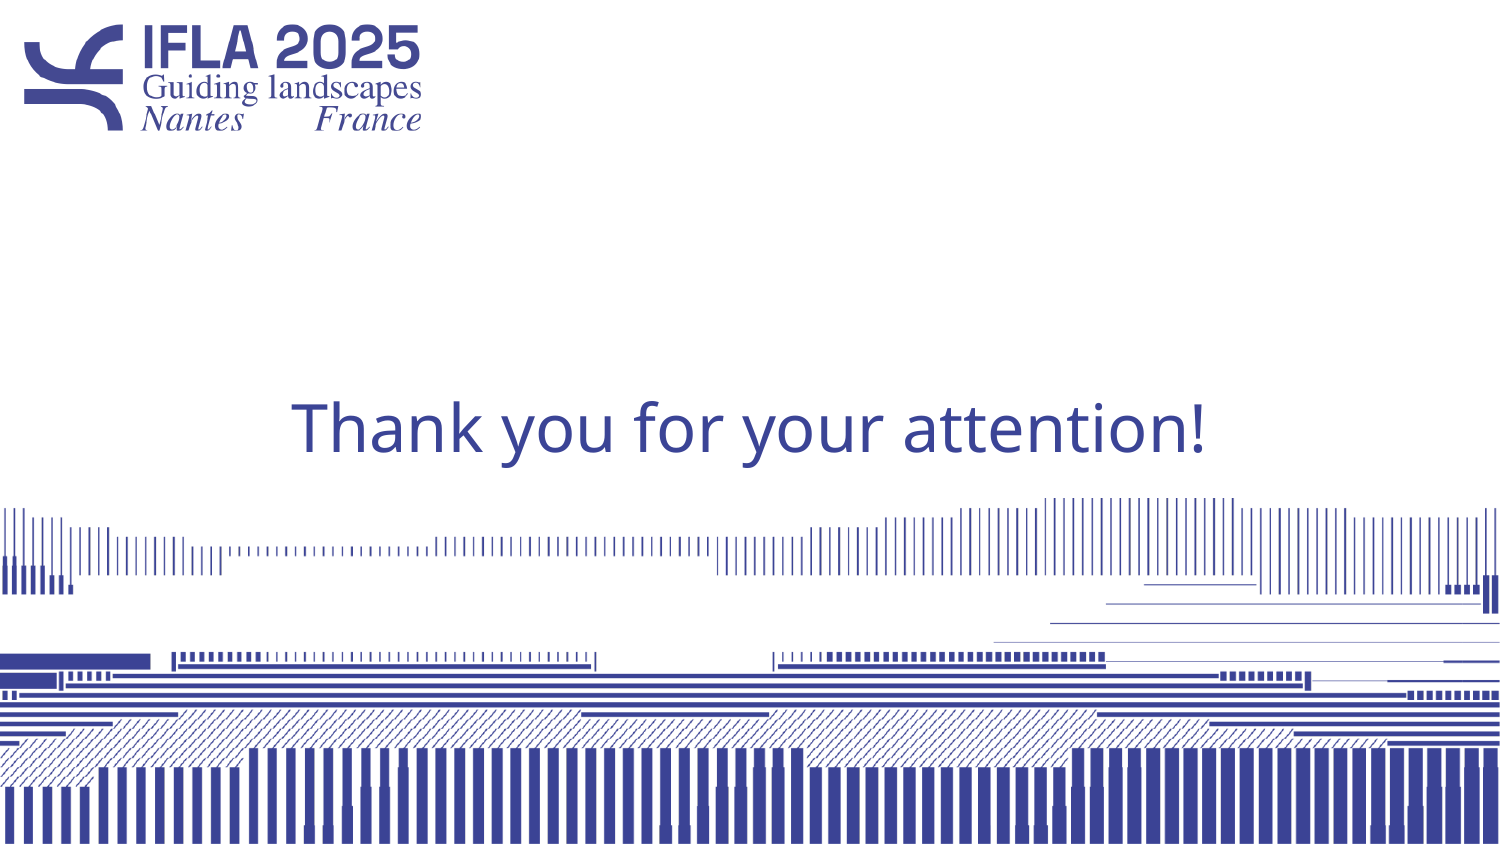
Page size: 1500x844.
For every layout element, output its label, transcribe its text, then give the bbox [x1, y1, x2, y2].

picture [24, 24, 421, 131]
picture [0, 498, 1500, 844]
text_box Thank you for your attention! [0, 371, 1500, 473]
